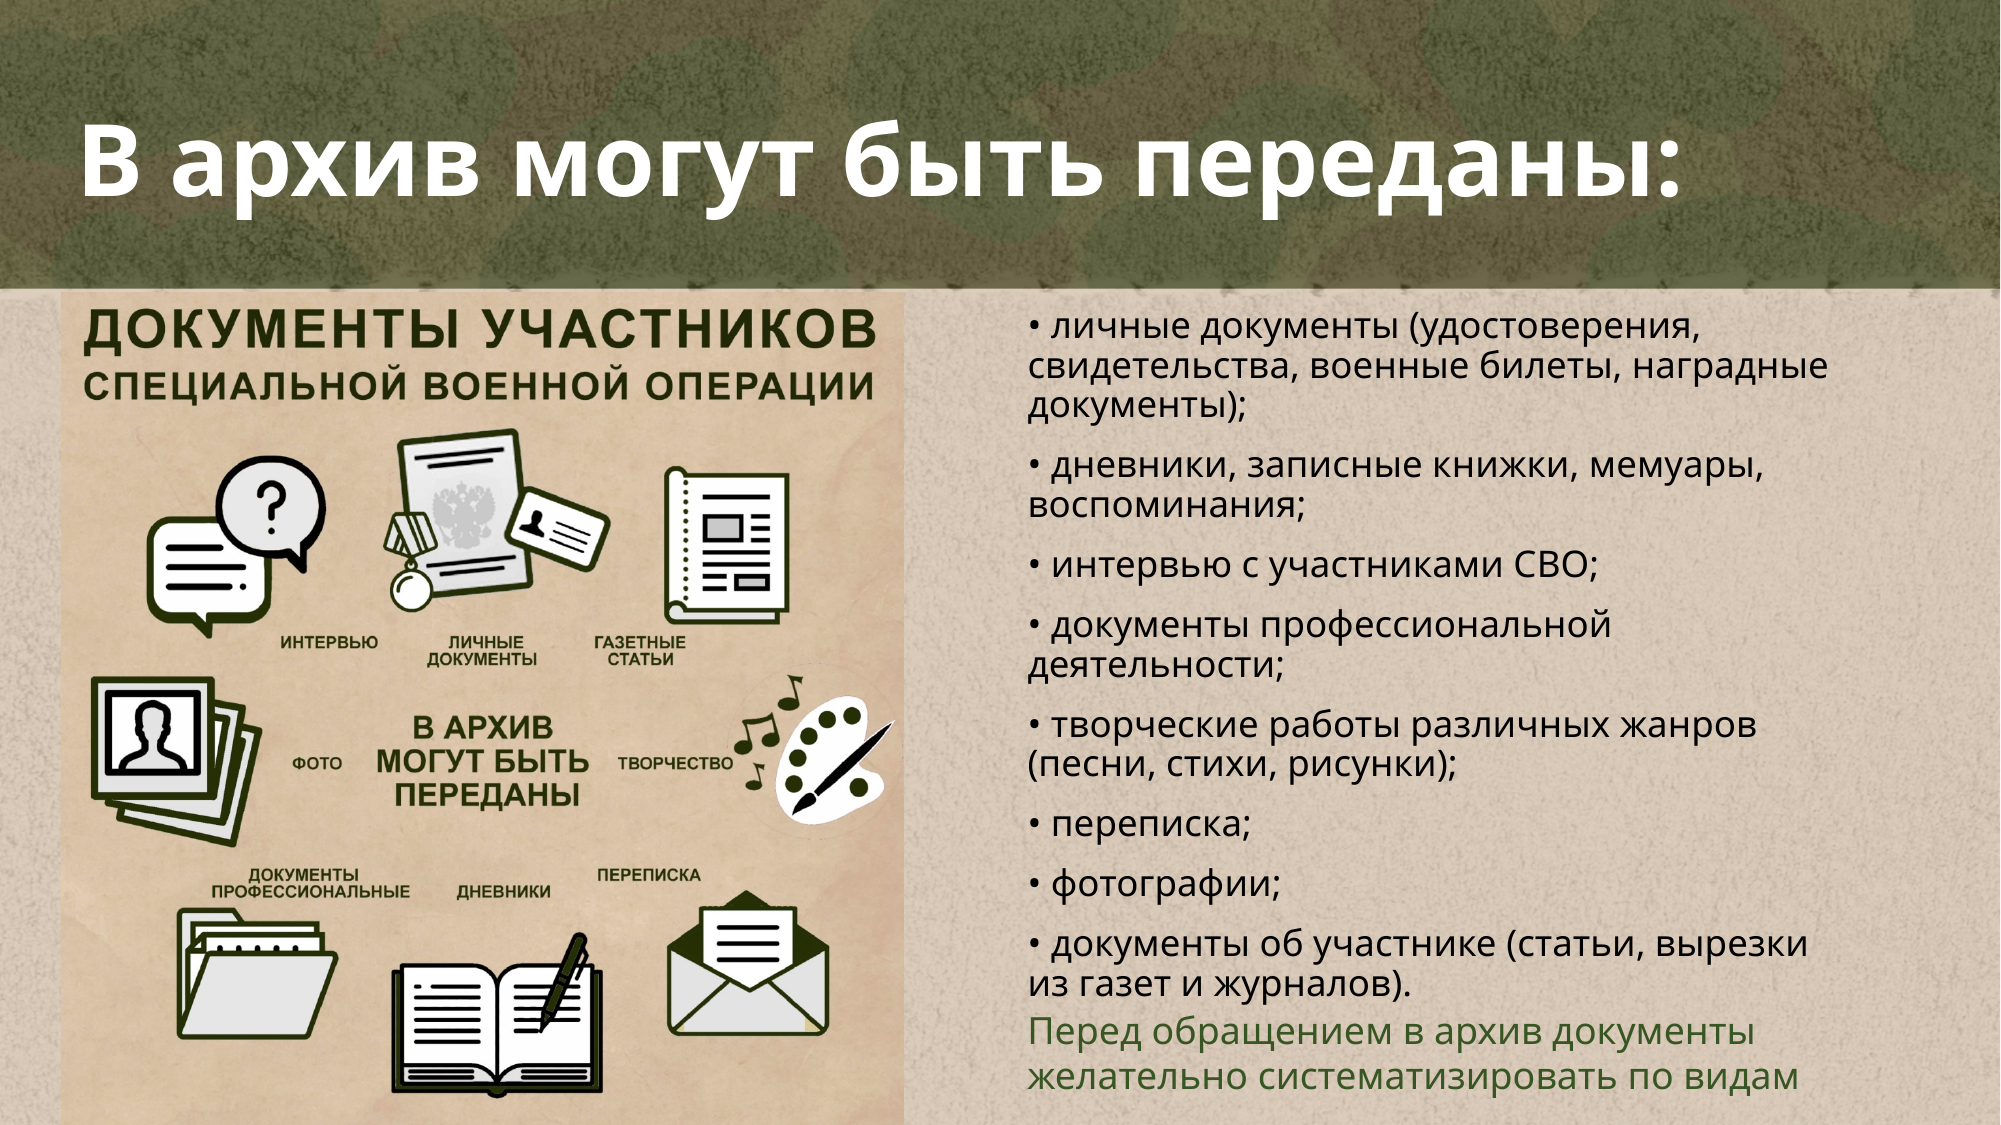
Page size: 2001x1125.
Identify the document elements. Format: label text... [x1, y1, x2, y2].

title В архив могут быть переданы: [61, 55, 1787, 274]
list • личные документы (удостоверения, свидетельства, военные билеты, наградные документы); • дневники, записные книжки, мемуары, воспоминания; • интервью с участниками СВО; • документы профессиональной деятельности; • творческие работы различных жанров (песни, стихи, рисунки); • переписка; • фотографии; • документы об участнике (статьи, вырезки из газет и журналов). [1012, 299, 1863, 999]
picture [0, 0, 2001, 1125]
text_box Перед обращением в архив документы желательно систематизировать по видам [1012, 999, 1880, 1105]
